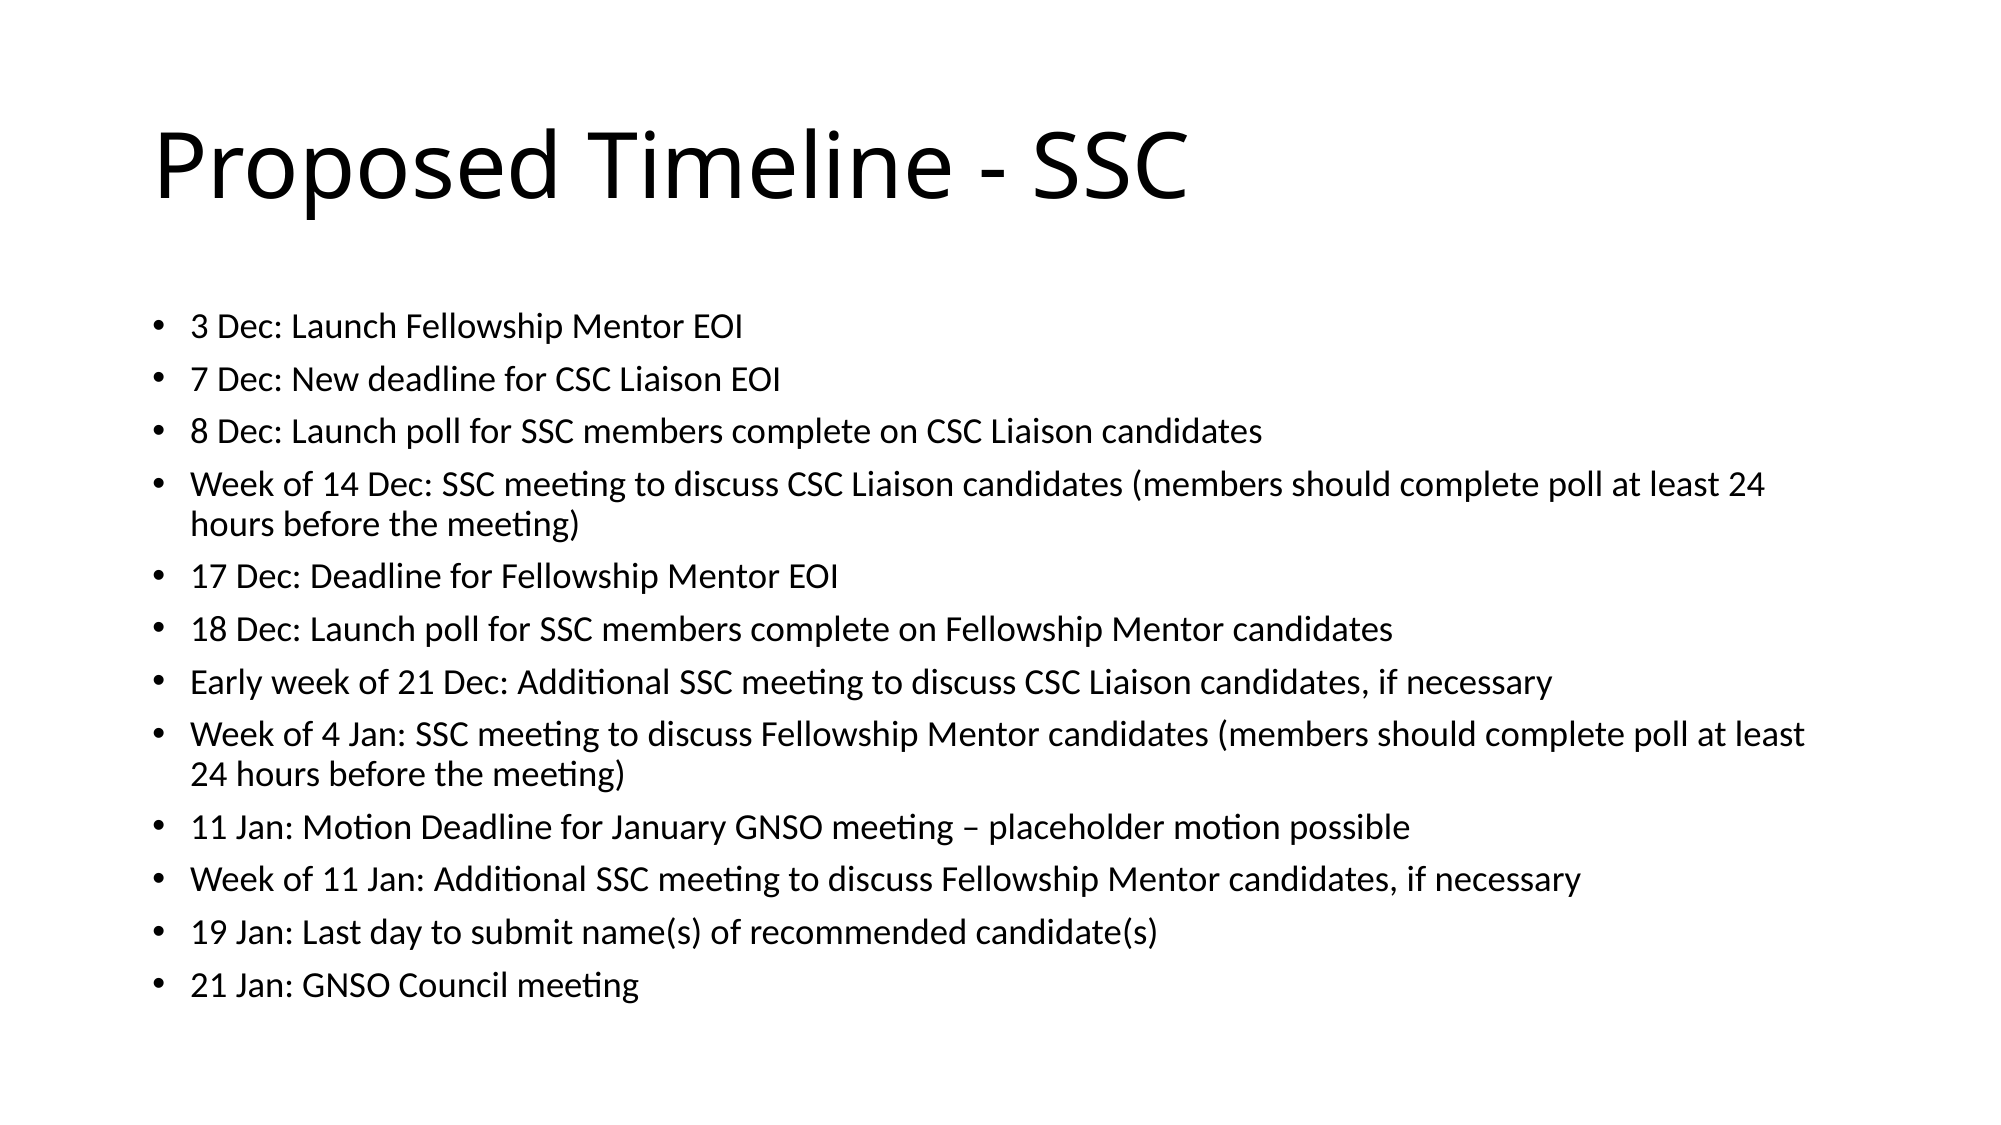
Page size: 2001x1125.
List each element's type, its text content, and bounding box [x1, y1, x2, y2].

title Proposed Timeline - SSC [137, 59, 1863, 278]
list 3 Dec: Launch Fellowship Mentor EOI 7 Dec: New deadline for CSC Liaison EOI 8 Dec: Launch poll for SSC members complete on CSC Liaison candidates Week of 14 Dec: SSC meeting to discuss CSC Liaison candidates (members should complete poll at least 24 hours before the meeting) 17 Dec: Deadline for Fellowship Mentor EOI 18 Dec: Launch poll for SSC members complete on Fellowship Mentor candidates Early week of 21 Dec: Additional SSC meeting to discuss CSC Liaison candidates, if necessary Week of 4 Jan: SSC meeting to discuss Fellowship Mentor candidates (members should complete poll at least 24 hours before the meeting) 11 Jan: Motion Deadline for January GNSO meeting – placeholder motion possible Week of 11 Jan: Additional SSC meeting to discuss Fellowship Mentor candidates, if necessary 19 Jan: Last day to submit name(s) of recommended candidate(s) 21 Jan: GNSO Council meeting [137, 299, 1863, 1014]
